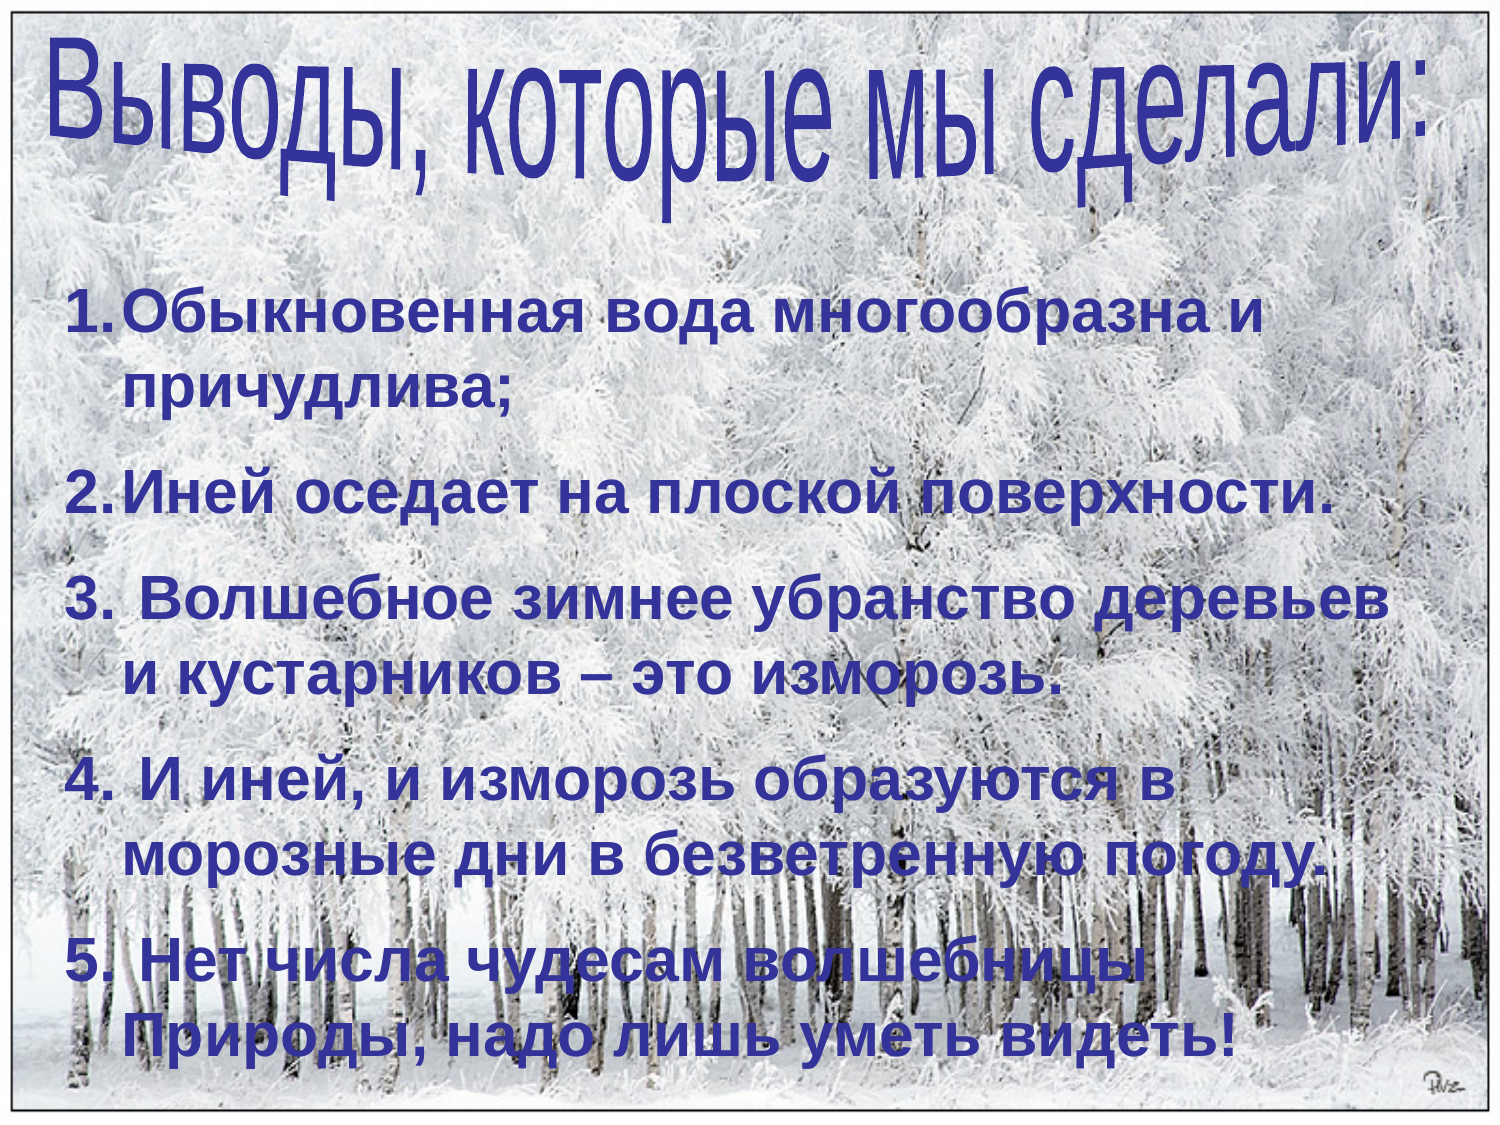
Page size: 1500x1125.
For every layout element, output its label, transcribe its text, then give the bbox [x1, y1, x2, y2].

text_box Обыкновенная вода многообразна и причудлива; Иней оседает на плоской поверхности. Волшебное зимнее убранство деревьев и кустарников – это изморозь. И иней, и изморозь образуются в морозные дни в безветренную погоду. Нет числа чудесам волшебницы Природы, надо лишь уметь видеть! [50, 262, 1438, 1077]
picture [0, 0, 1500, 1125]
